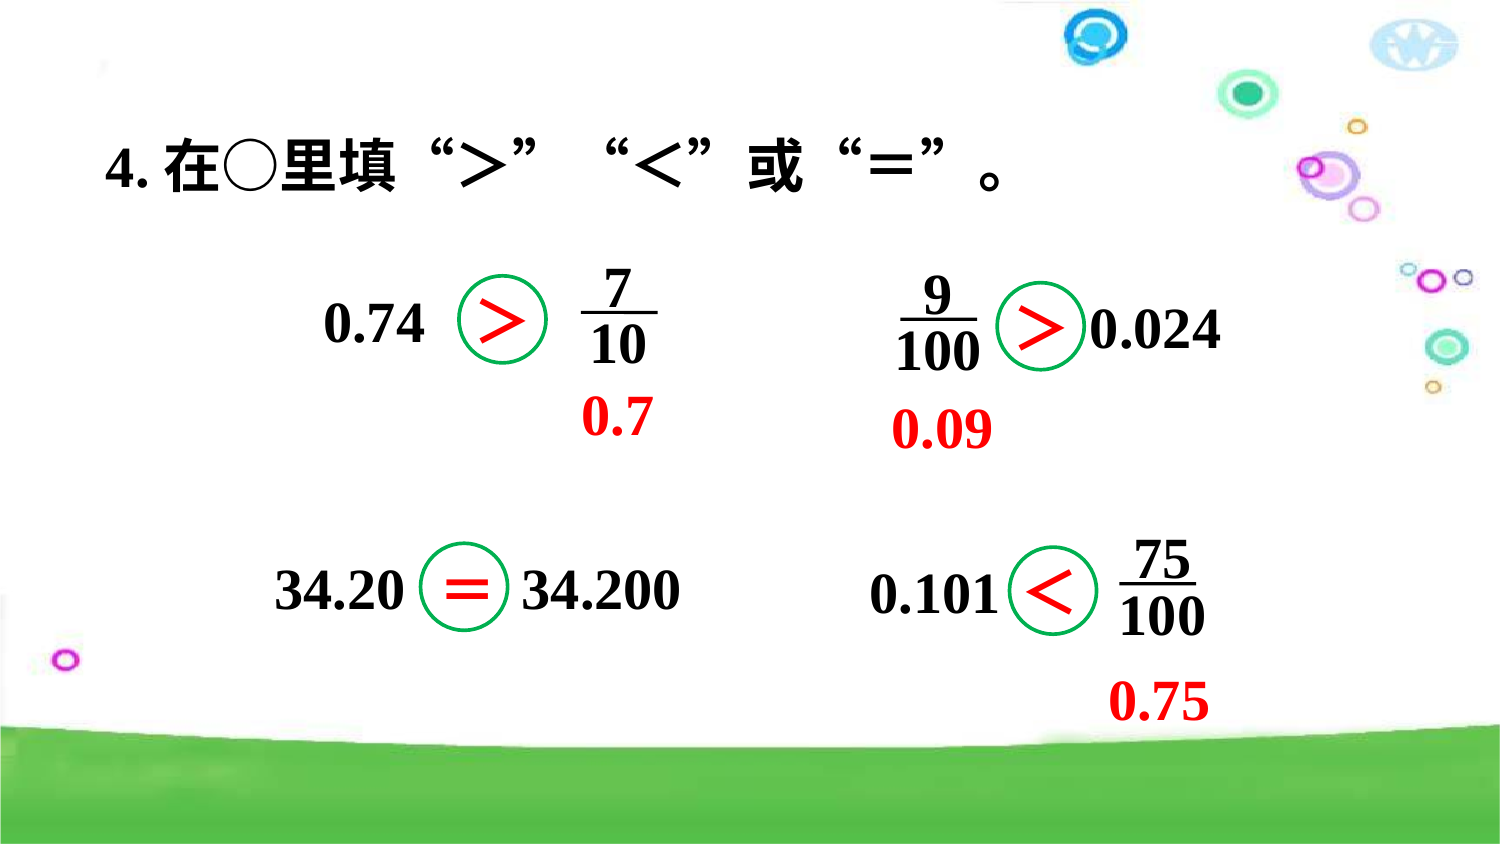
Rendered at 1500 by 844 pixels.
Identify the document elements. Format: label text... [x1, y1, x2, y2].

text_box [854, 526, 1227, 655]
text_box 0.7 [566, 369, 670, 455]
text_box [880, 262, 1242, 390]
text_box 4.在○里填“＞”“＜”或“＝”。 [90, 121, 1146, 207]
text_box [308, 255, 661, 383]
picture [0, 0, 1500, 844]
text_box 0.75 [1093, 655, 1226, 740]
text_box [259, 543, 700, 631]
text_box 0.09 [876, 383, 1009, 469]
